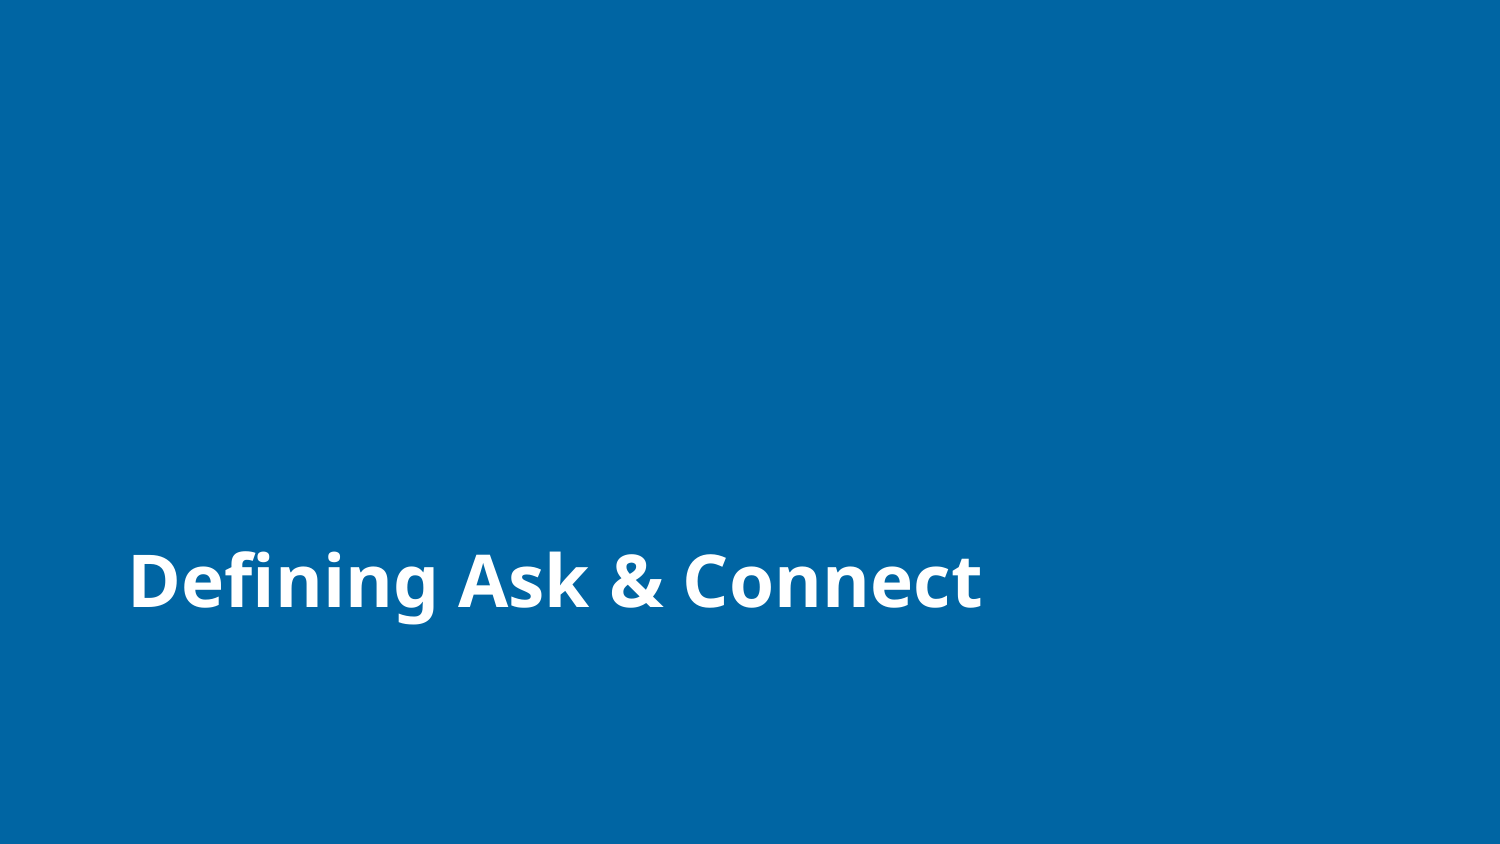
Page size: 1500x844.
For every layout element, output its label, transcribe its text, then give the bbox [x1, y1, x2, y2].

title Defining Ask & Connect [112, 447, 1068, 638]
